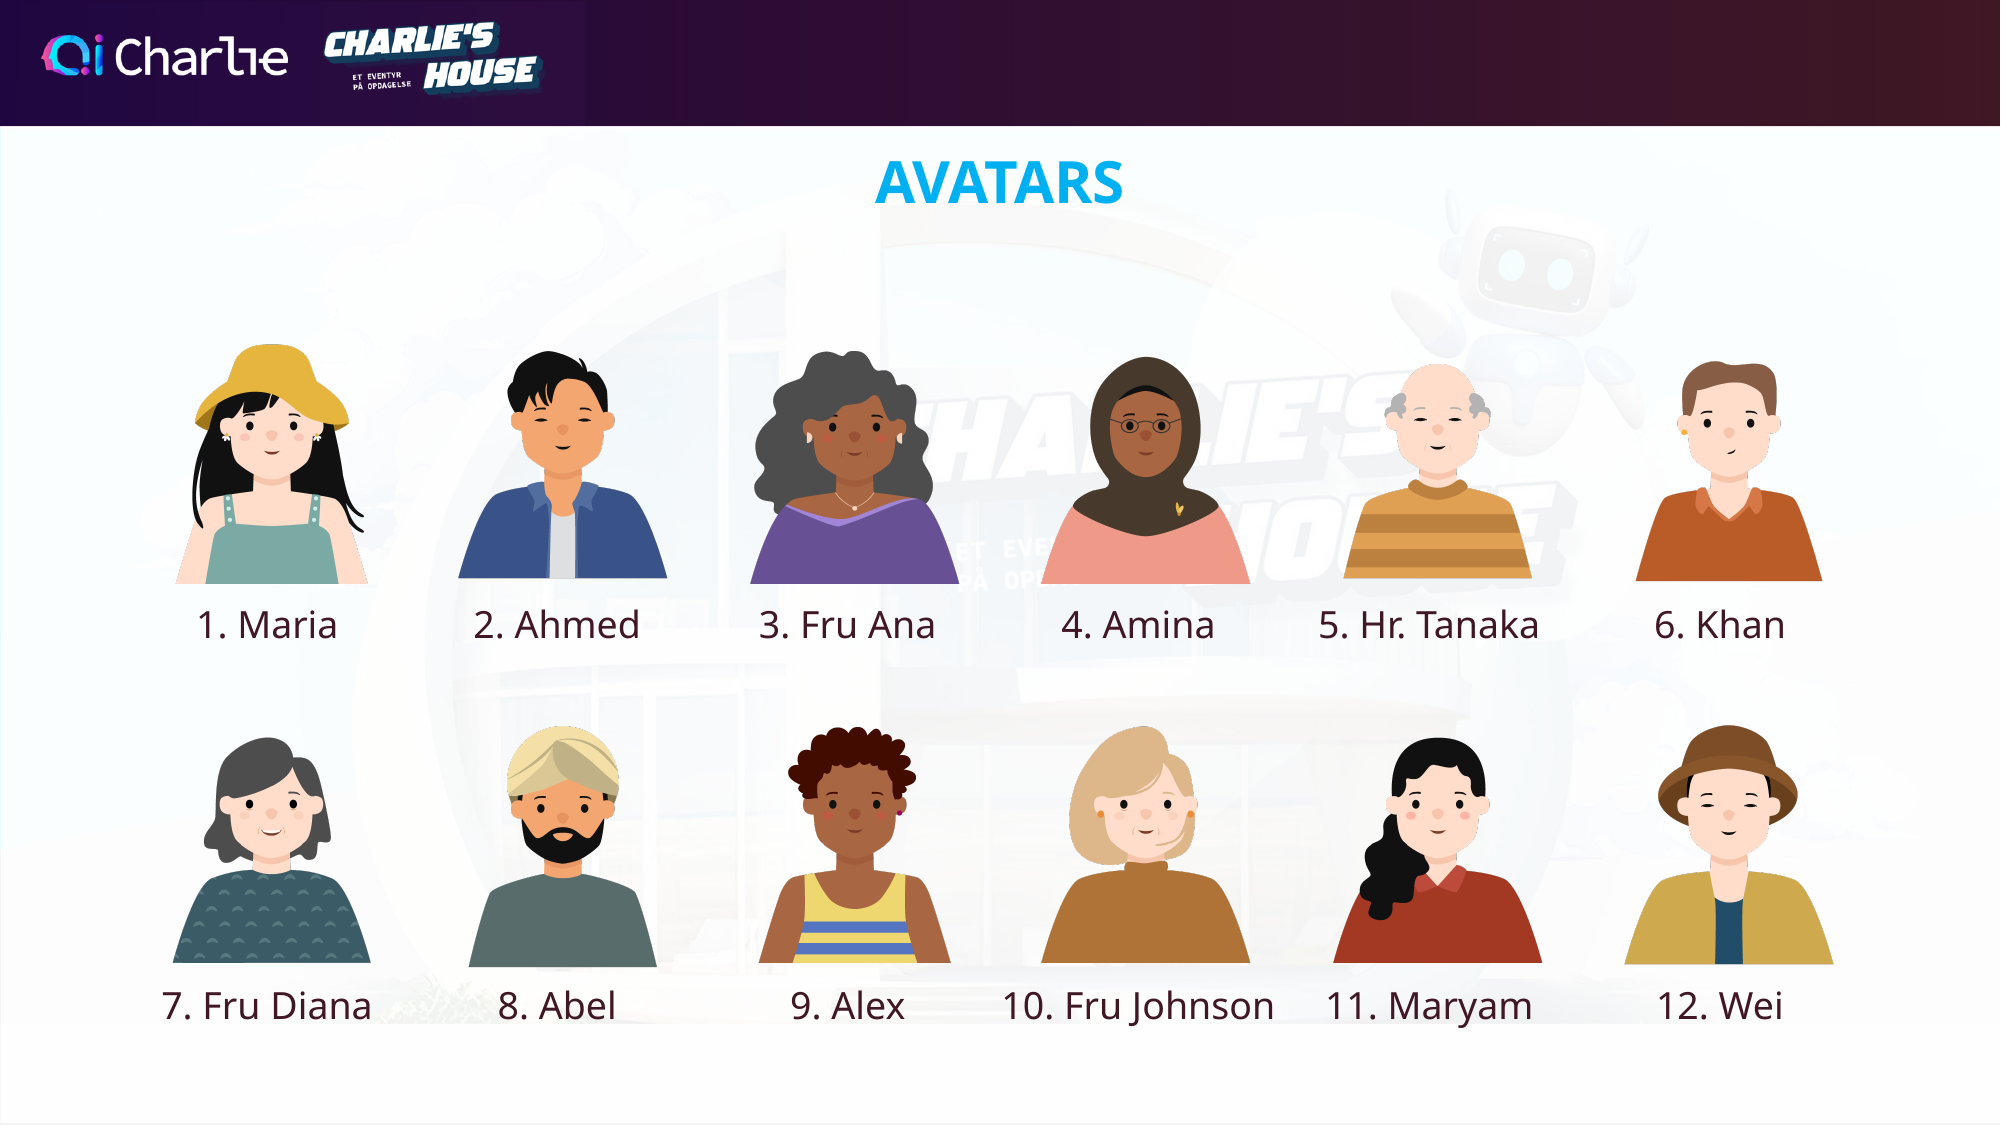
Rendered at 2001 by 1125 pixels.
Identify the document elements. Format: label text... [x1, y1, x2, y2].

text_box 11. Maryam [1296, 996, 1563, 1035]
picture [0, 0, 2000, 126]
text_box 4. Amina [1005, 610, 1272, 654]
text_box 2. Ahmed [424, 610, 690, 654]
text_box AVATARS [0, 137, 2000, 223]
text_box 1. Maria [181, 610, 354, 654]
text_box 6. Khan [1587, 610, 1854, 654]
text_box 9. Alex [714, 996, 973, 1035]
text_box 7. Fru Diana [146, 996, 388, 1035]
text_box 3. Fru Ana [714, 610, 981, 654]
picture [120, 308, 1880, 610]
text_box 12. Wei [1587, 996, 1854, 1035]
text_box 10. Fru Johnson [973, 996, 1296, 1035]
text_box 8. Abel [424, 996, 690, 1035]
text_box 5. Hr. Tanaka [1296, 610, 1563, 654]
picture [120, 694, 1880, 996]
